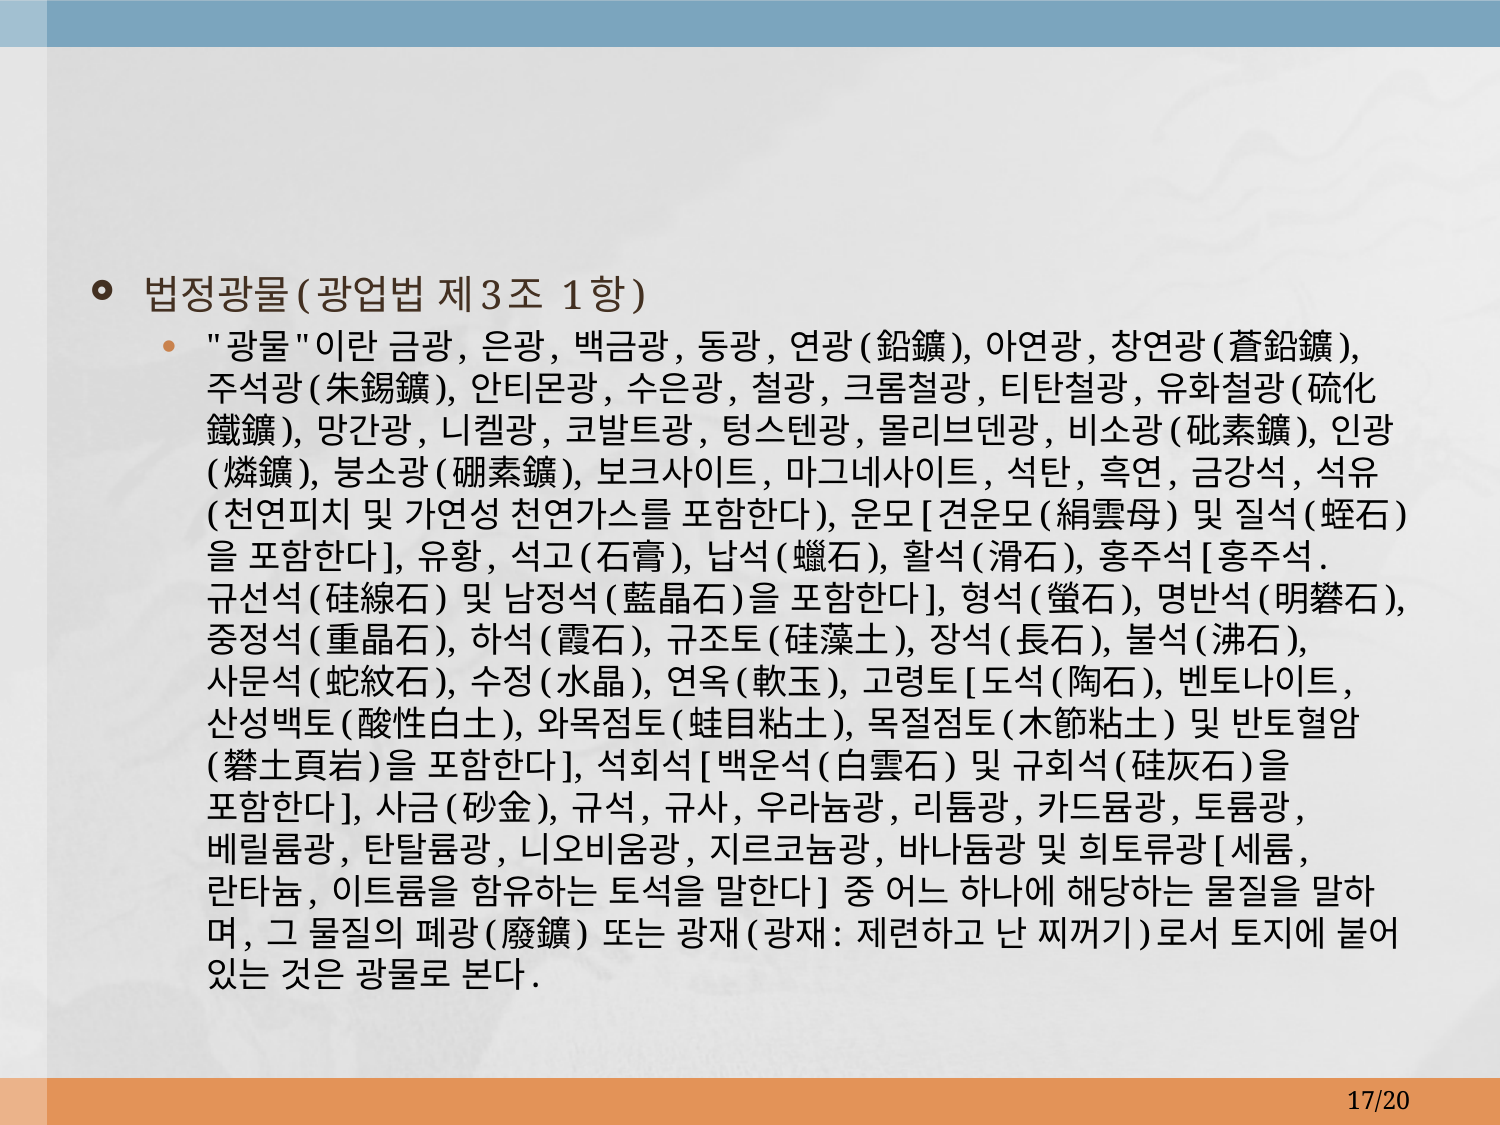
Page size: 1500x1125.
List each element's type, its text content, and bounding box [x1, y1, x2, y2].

list 법정광물(광업법 제3조 1항) "광물"이란 금광, 은광, 백금광, 동광, 연광(鉛鑛), 아연광, 창연광(蒼鉛鑛), 주석광(朱錫鑛), 안티몬광, 수은광, 철광, 크롬철광, 티탄철광, 유화철광(硫化鐵鑛), 망간광, 니켈광, 코발트광, 텅스텐광, 몰리브덴광, 비소광(砒素鑛), 인광(燐鑛), 붕소광(硼素鑛), 보크사이트, 마그네사이트, 석탄, 흑연, 금강석, 석유(천연피치 및 가연성 천연가스를 포함한다), 운모[견운모(絹雲母) 및 질석(蛭石)을 포함한다], 유황, 석고(石膏), 납석(蠟石), 활석(滑石), 홍주석[홍주석. 규선석(硅線石) 및 남정석(藍晶石)을 포함한다], 형석(螢石), 명반석(明礬石), 중정석(重晶石), 하석(霞石), 규조토(硅藻土), 장석(長石), 불석(沸石), 사문석(蛇紋石), 수정(水晶), 연옥(軟玉), 고령토[도석(陶石), 벤토나이트, 산성백토(酸性白土), 와목점토(蛙目粘土), 목절점토(木節粘土) 및 반토혈암(礬土頁岩)을 포함한다], 석회석[백운석(白雲石) 및 규회석(硅灰石)을 포함한다], 사금(砂金), 규석, 규사, 우라늄광, 리튬광, 카드뮴광, 토륨광, 베릴륨광, 탄탈륨광, 니오비움광, 지르코늄광, 바나듐광 및 희토류광[세륨, 란타늄, 이트륨을 함유하는 토석을 말한다] 중 어느 하나에 해당하는 물질을 말하며, 그 물질의 폐광(廢鑛) 또는 광재(광재: 제련하고 난 찌꺼기)로서 토지에 붙어 있는 것은 광물로 본다. [75, 262, 1425, 1005]
slide_number 17 [1074, 1078, 1425, 1125]
